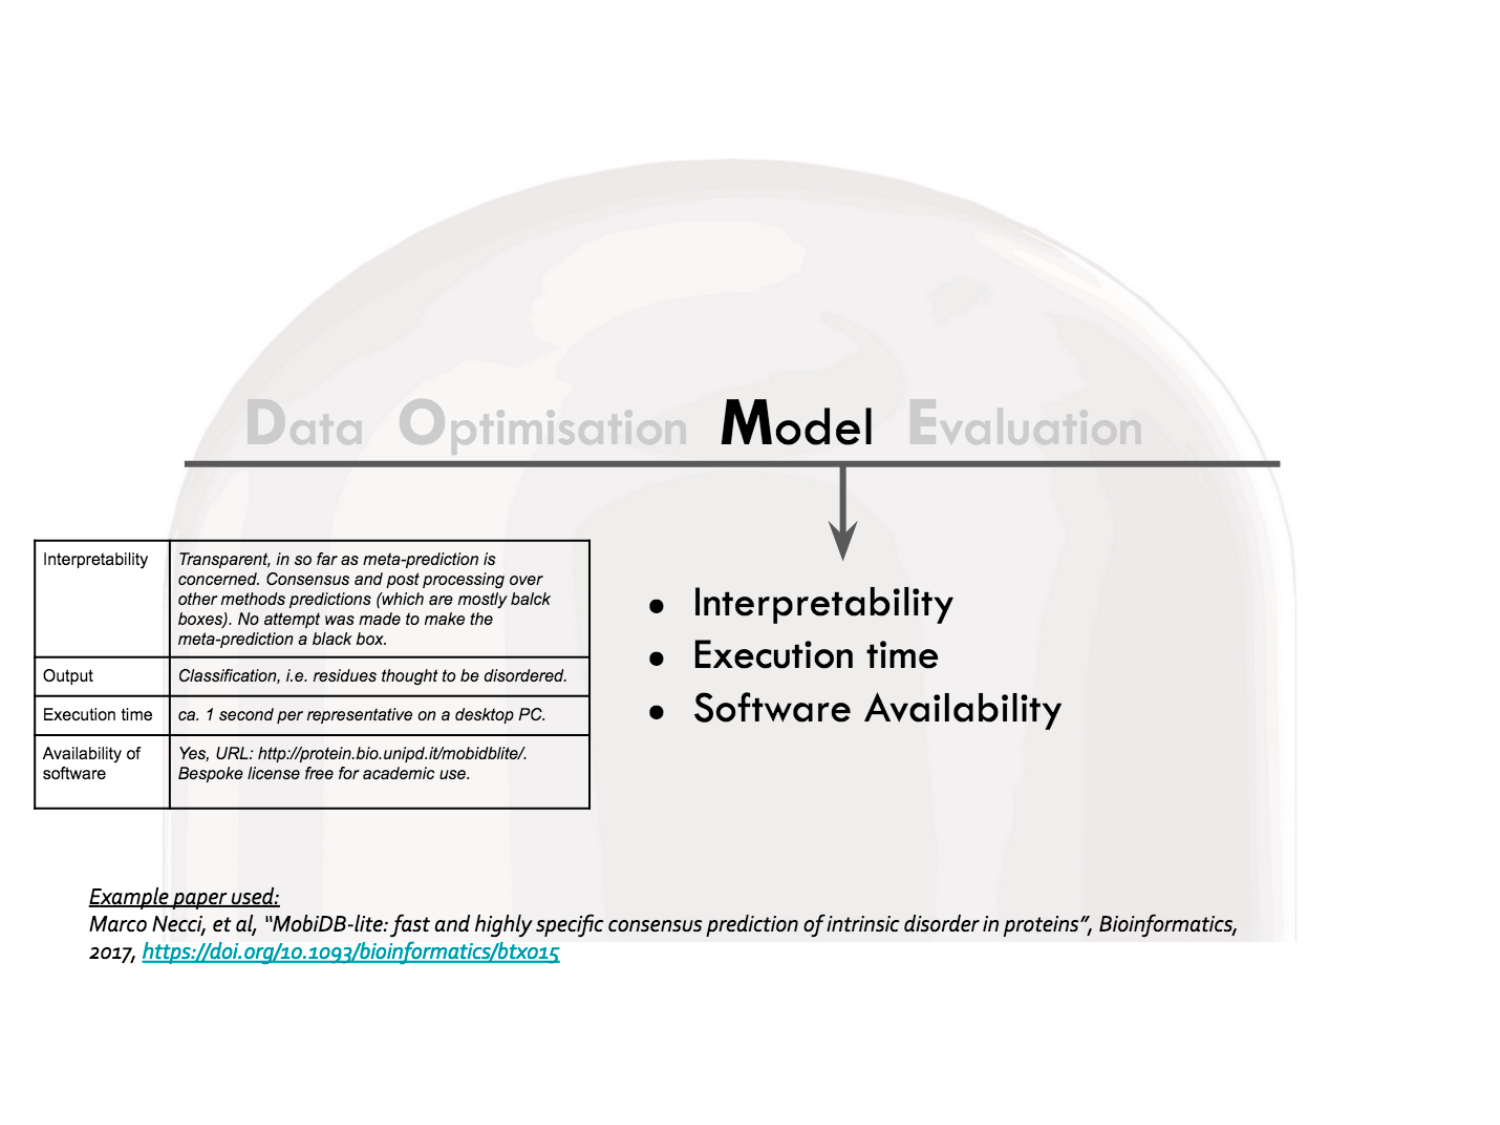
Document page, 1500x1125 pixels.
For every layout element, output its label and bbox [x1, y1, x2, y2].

picture [0, 144, 1500, 983]
